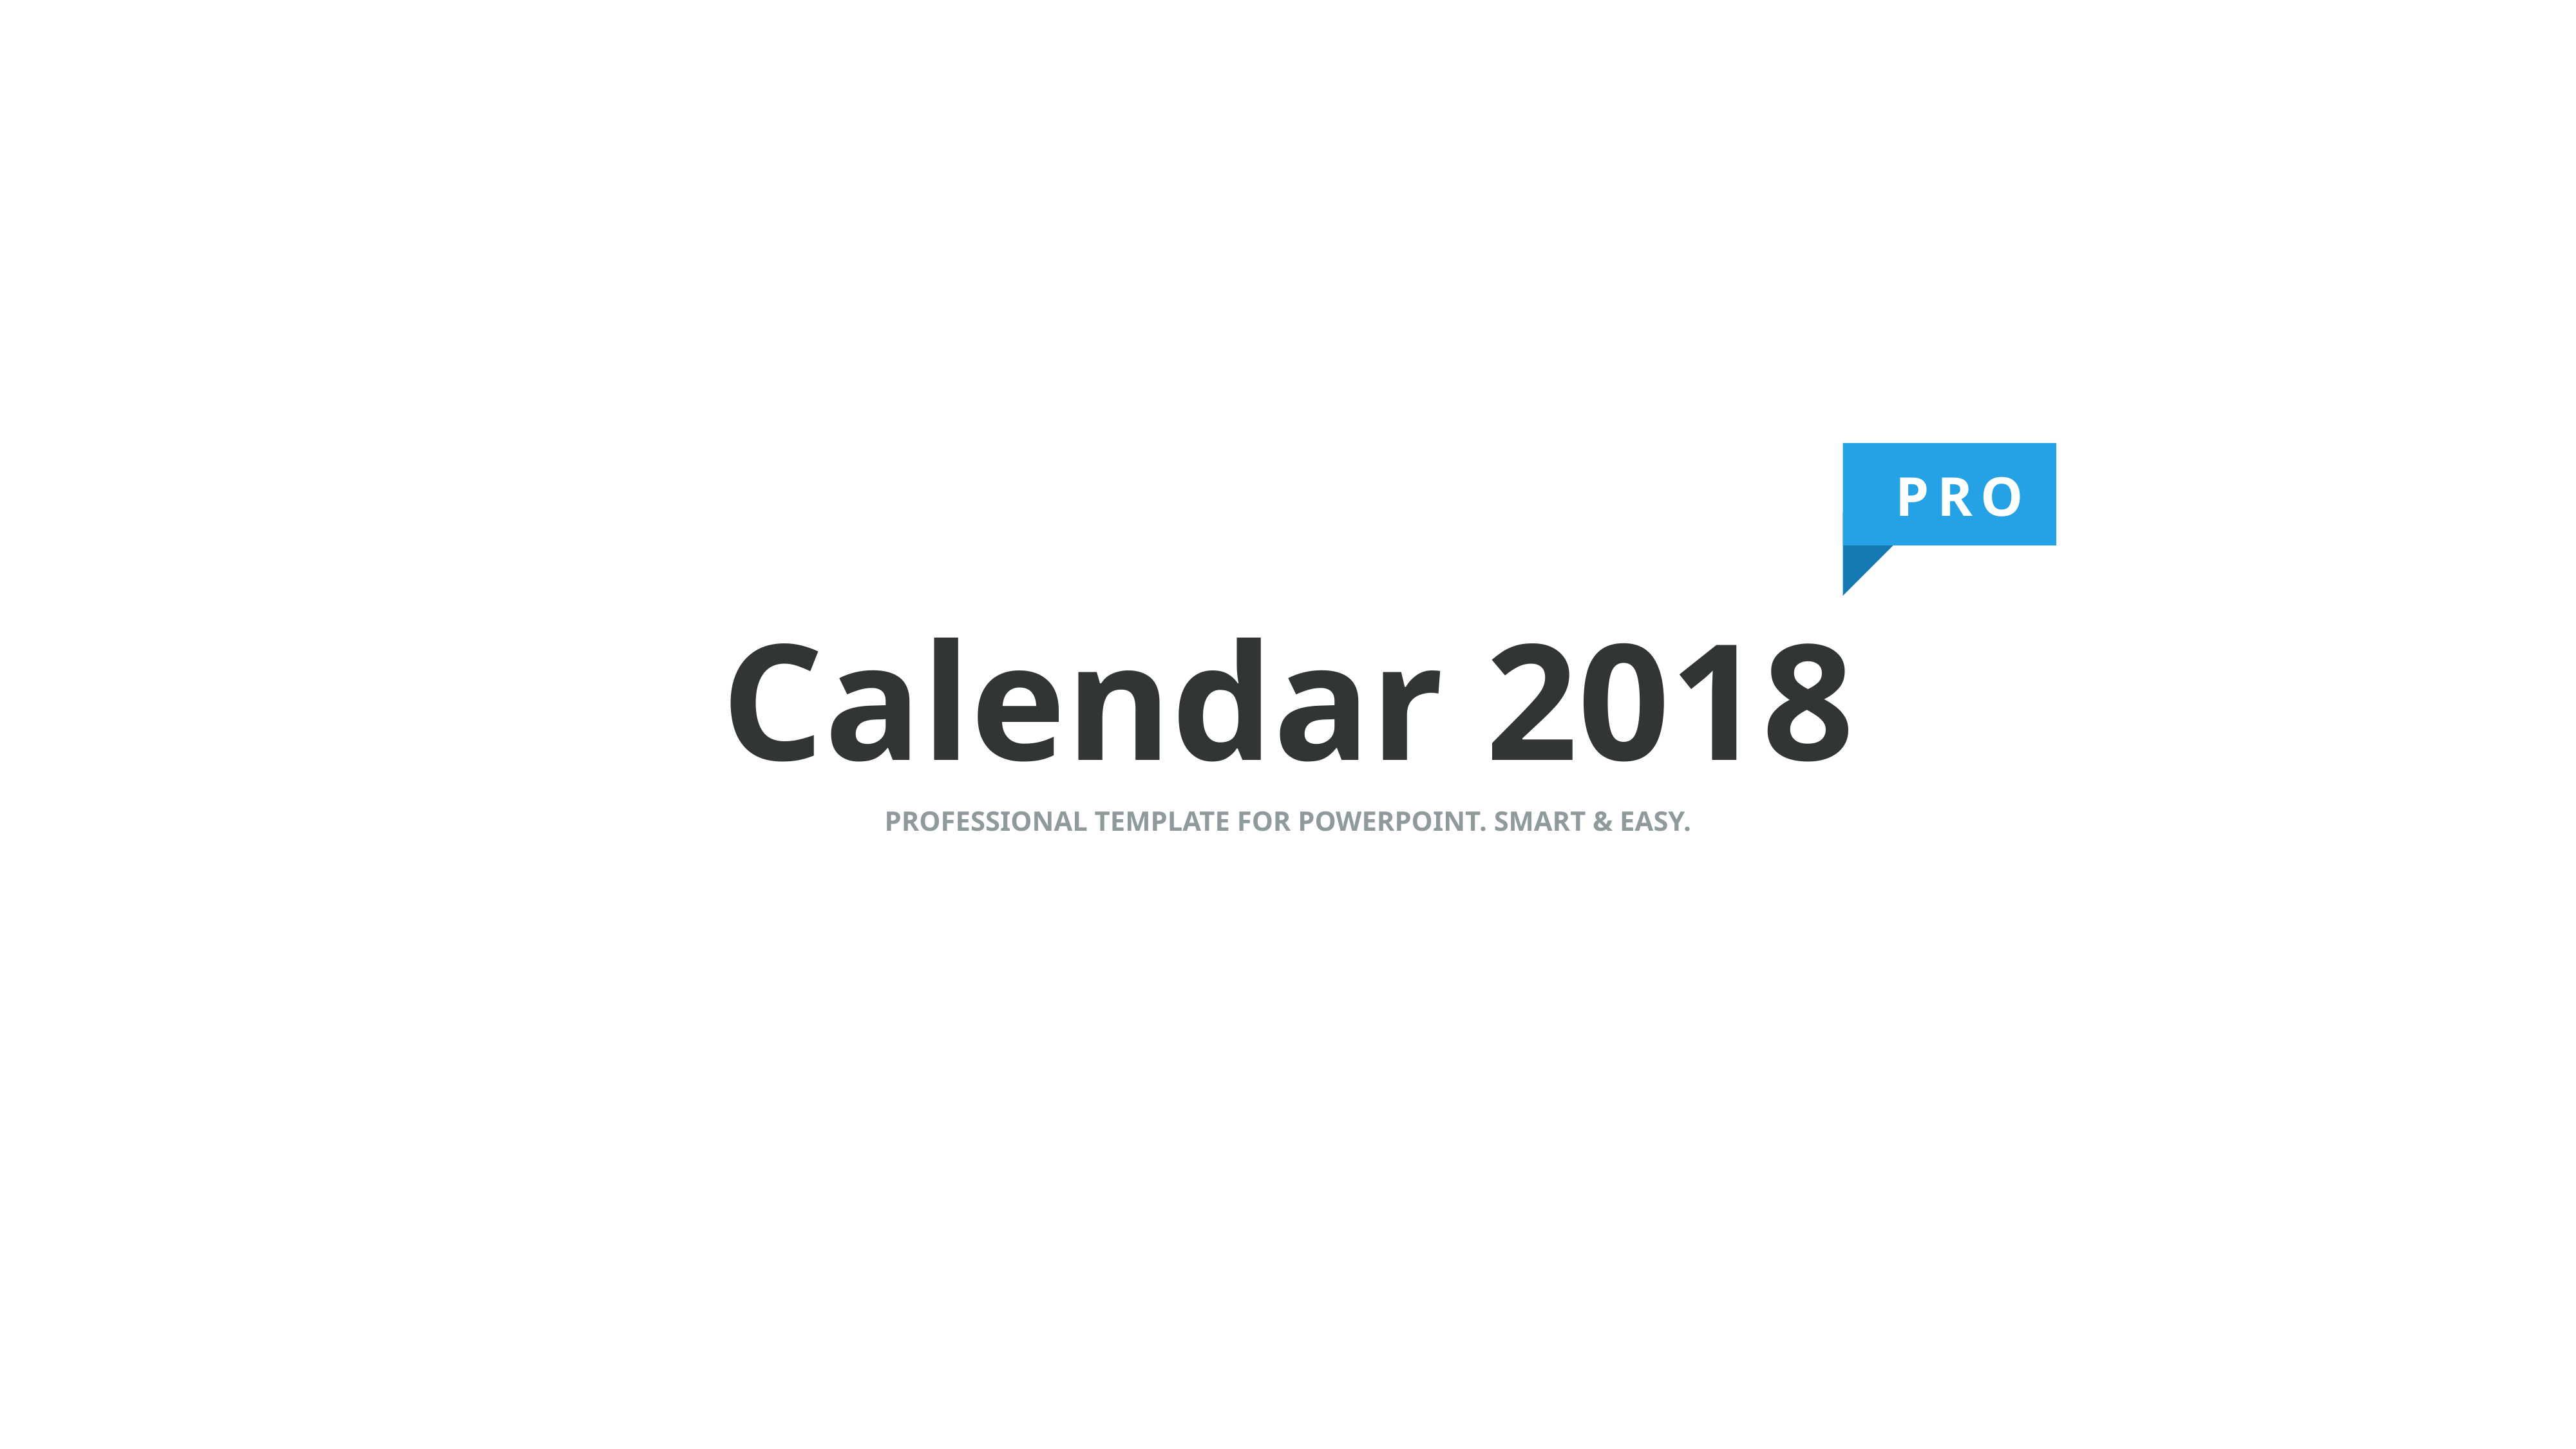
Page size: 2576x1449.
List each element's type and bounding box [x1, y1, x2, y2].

text_box [1842, 442, 2057, 596]
text_box [687, 595, 1889, 841]
